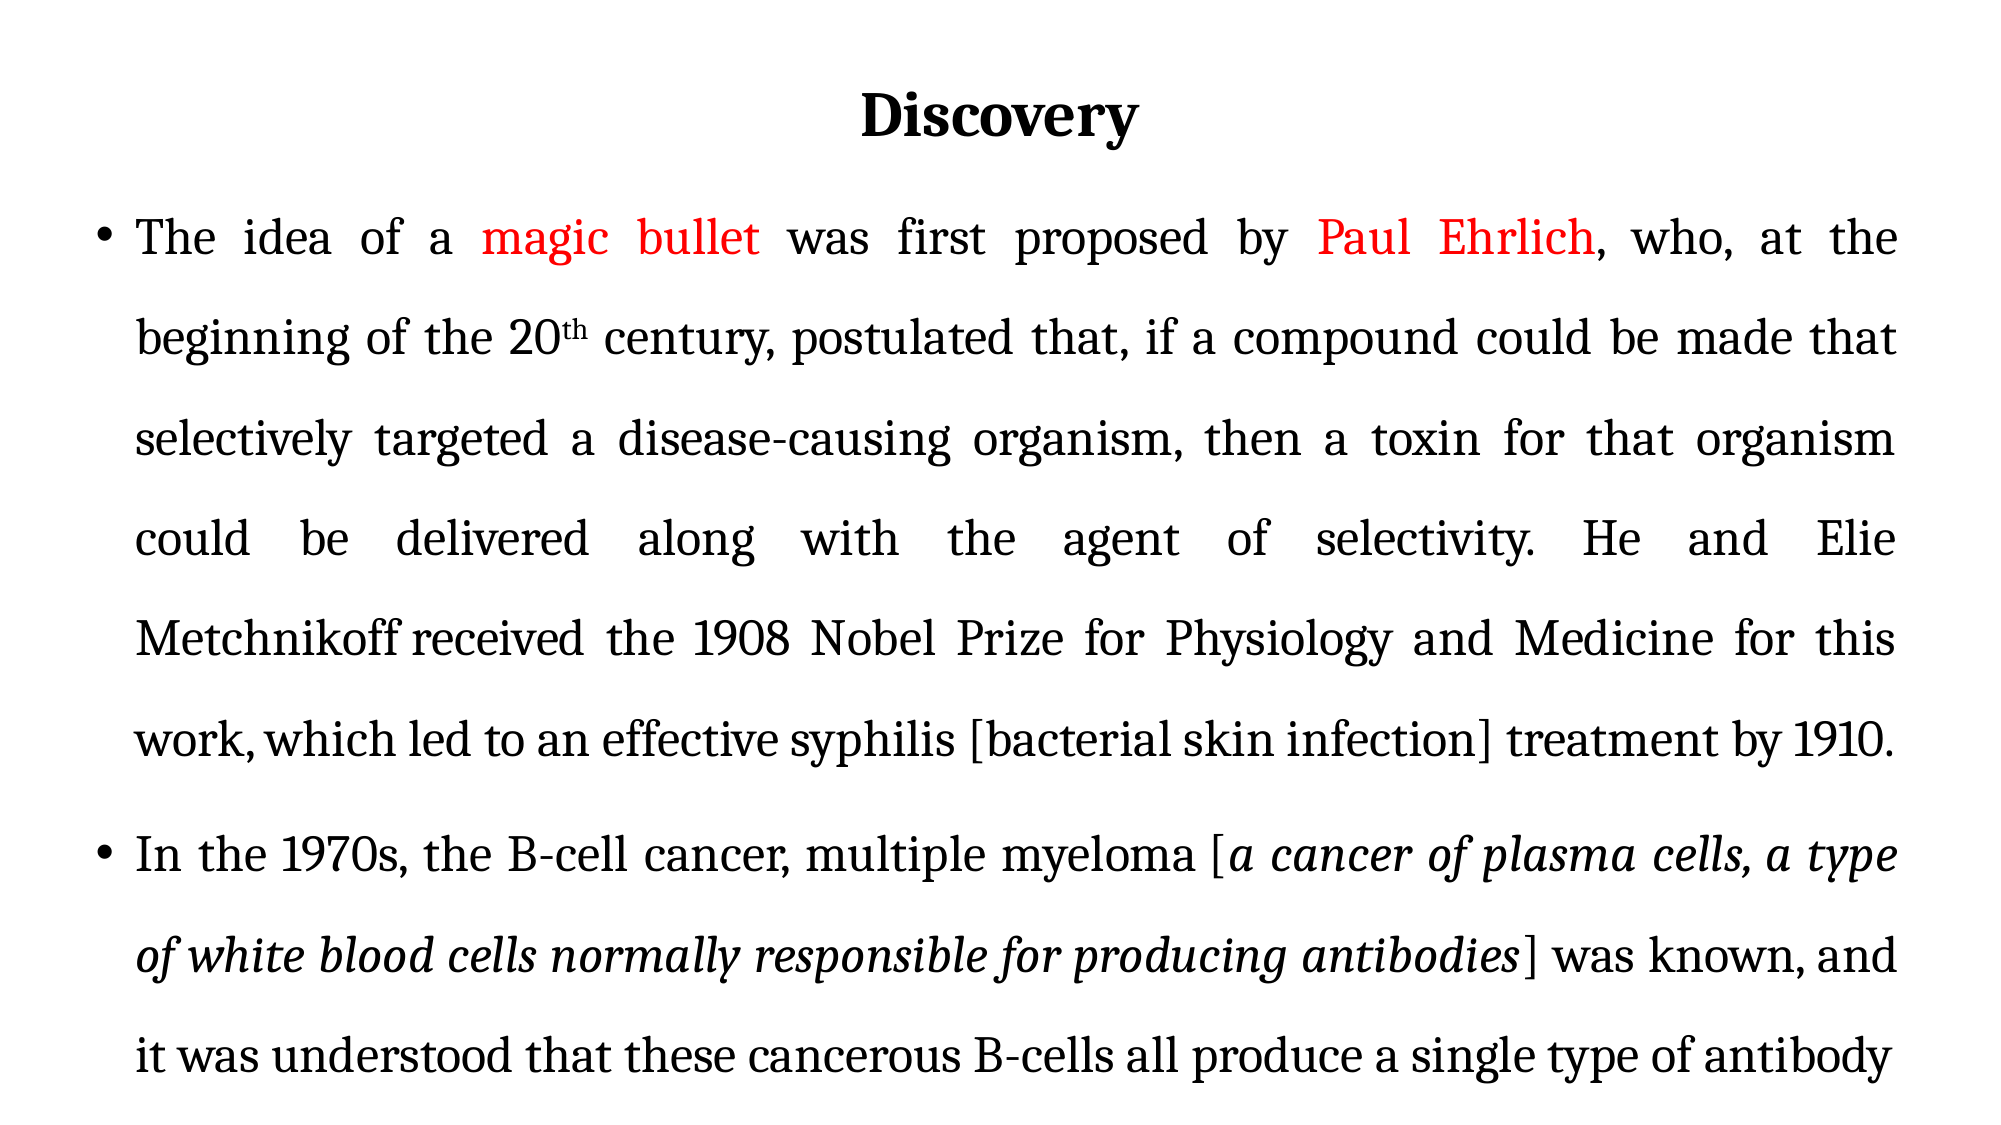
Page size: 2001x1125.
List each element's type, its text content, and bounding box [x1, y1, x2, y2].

list The idea of a magic bullet was first proposed by Paul Ehrlich, who, at the beginning of the 20th century, postulated that, if a compound could be made that selectively targeted a disease-causing organism, then a toxin for that organism could be delivered along with the agent of selectivity. He and Elie Metchnikoff received the 1908 Nobel Prize for Physiology and Medicine for this work, which led to an effective syphilis [bacterial skin infection] treatment by 1910. In the 1970s, the B-cell cancer, multiple myeloma [a cancer of plasma cells, a type of white blood cells normally responsible for producing antibodies] was known, and it was understood that these cancerous B-cells all produce a single type of antibody [80, 156, 1915, 1106]
title Discovery [137, 10, 1863, 156]
